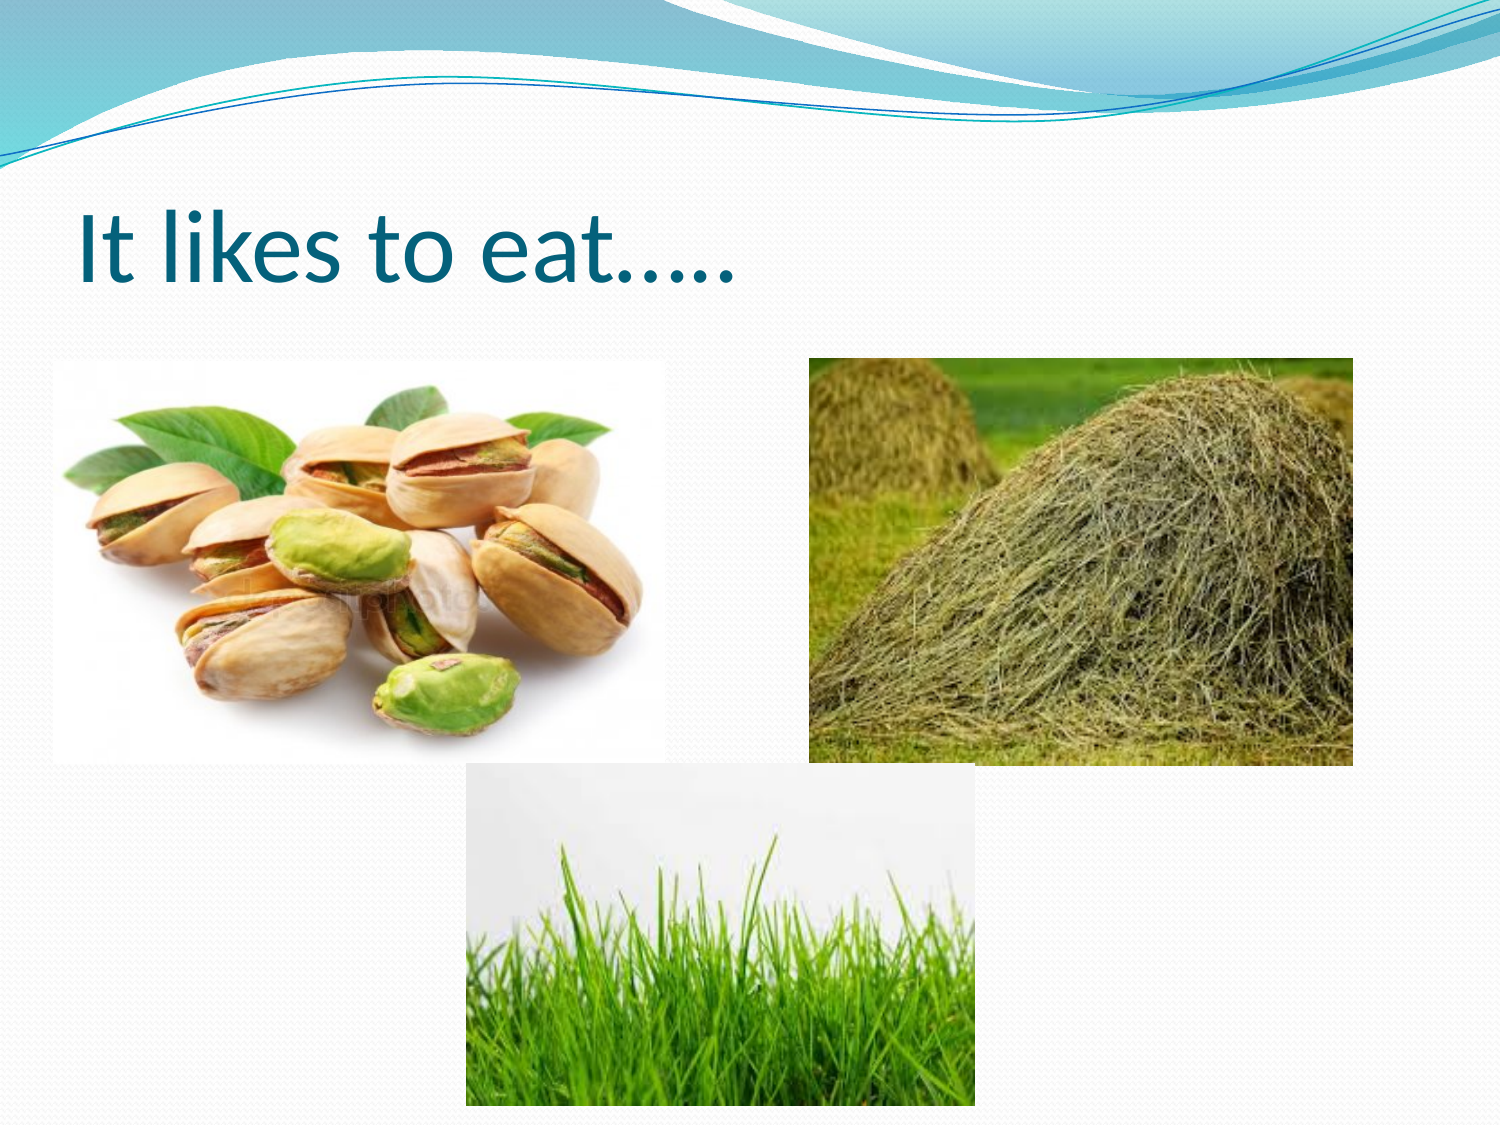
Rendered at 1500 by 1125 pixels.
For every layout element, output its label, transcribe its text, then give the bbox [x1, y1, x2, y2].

picture [52, 358, 1353, 1107]
title It likes to eat….. [75, 115, 1438, 303]
